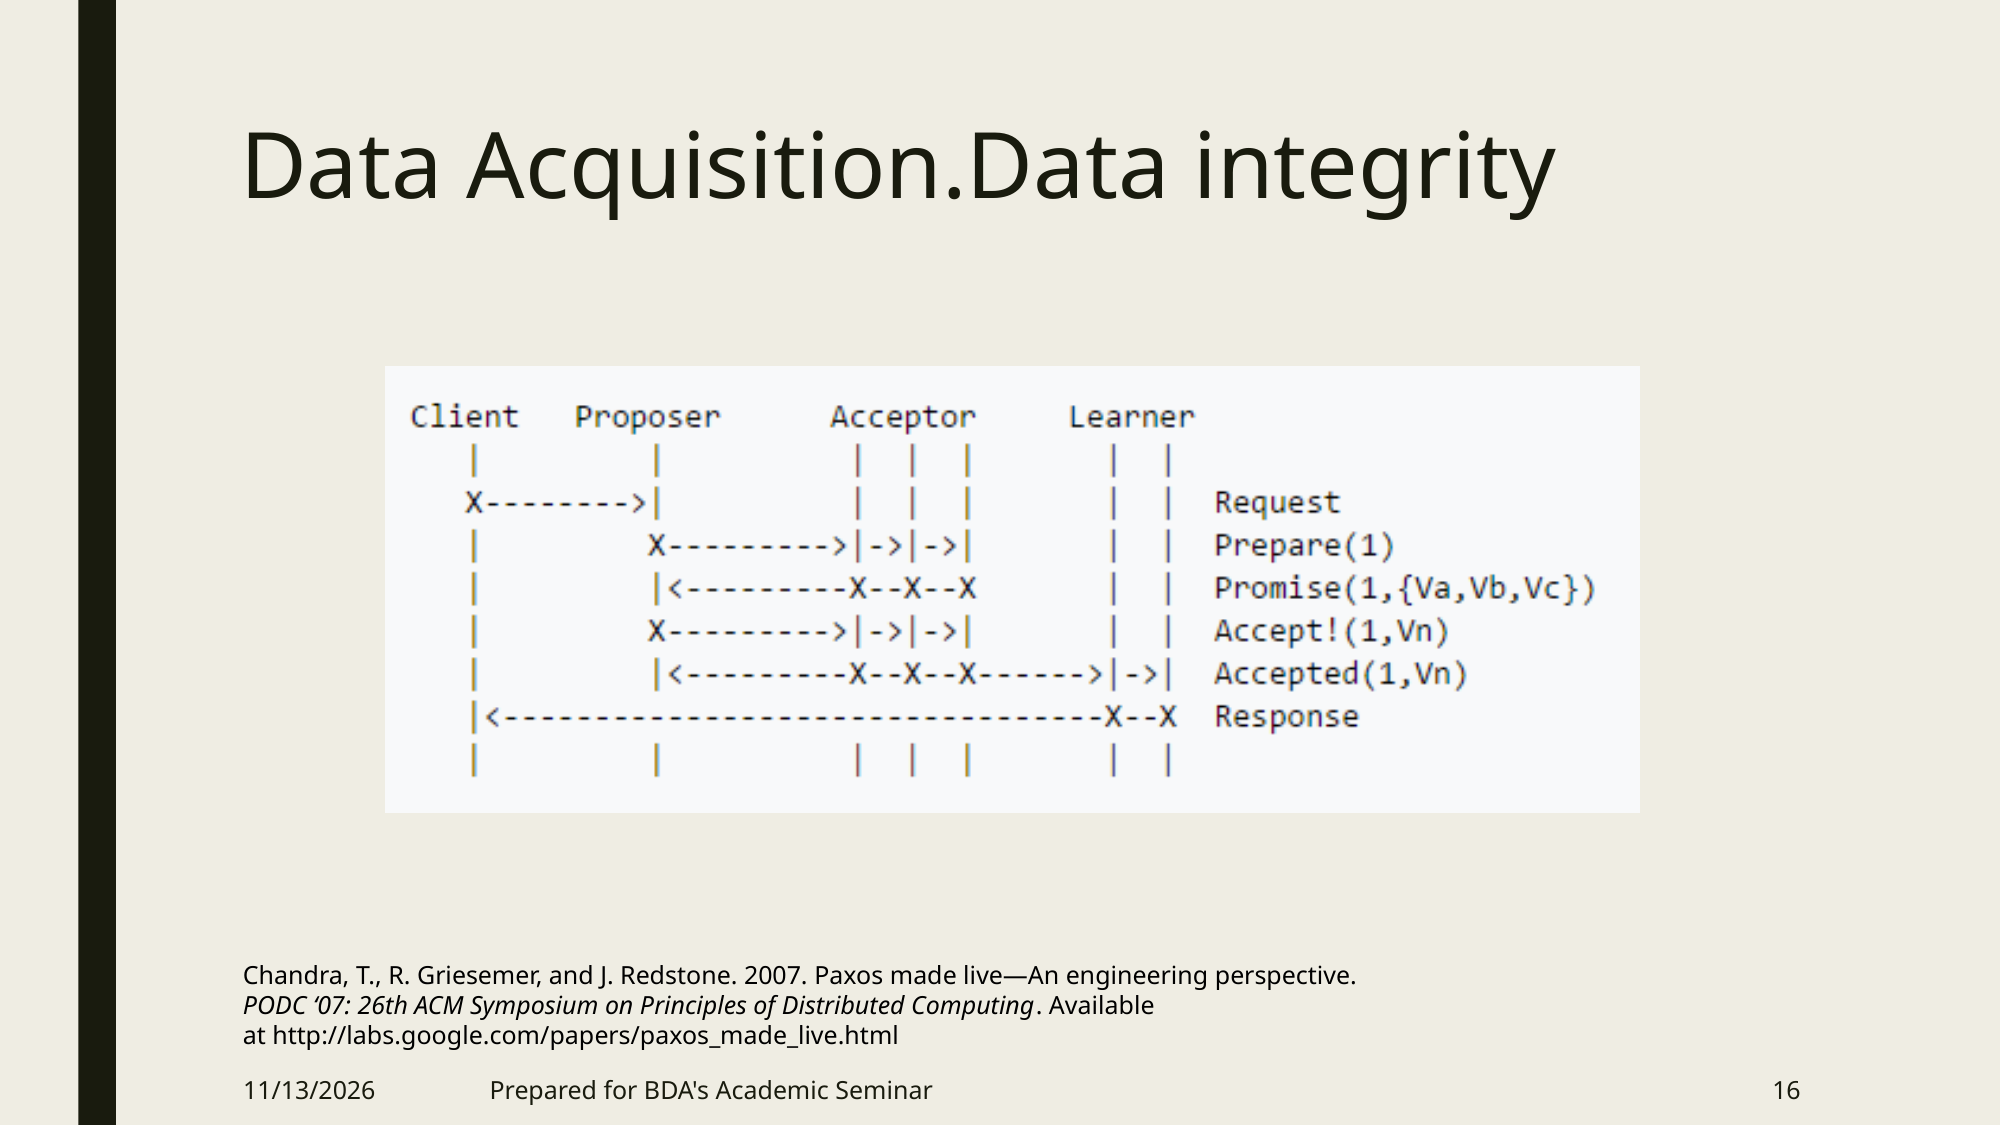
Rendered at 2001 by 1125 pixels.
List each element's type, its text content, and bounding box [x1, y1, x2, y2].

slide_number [228, 1058, 426, 1125]
slide_number 16 [1553, 1058, 1816, 1125]
footer Prepared for BDA's Academic Seminar [474, 1058, 1505, 1125]
title Data Acquisition.Data integrity [225, 112, 1800, 357]
picture [385, 366, 1640, 813]
text_box Chandra, T., R. Griesemer, and J. Redstone. 2007. Paxos made live—An engineering perspective. PODC ‘07: 26th ACM Symposium on Principles of Distributed Computing. Available at http://labs.google.com/papers/paxos_made_live.html [228, 952, 1993, 1058]
